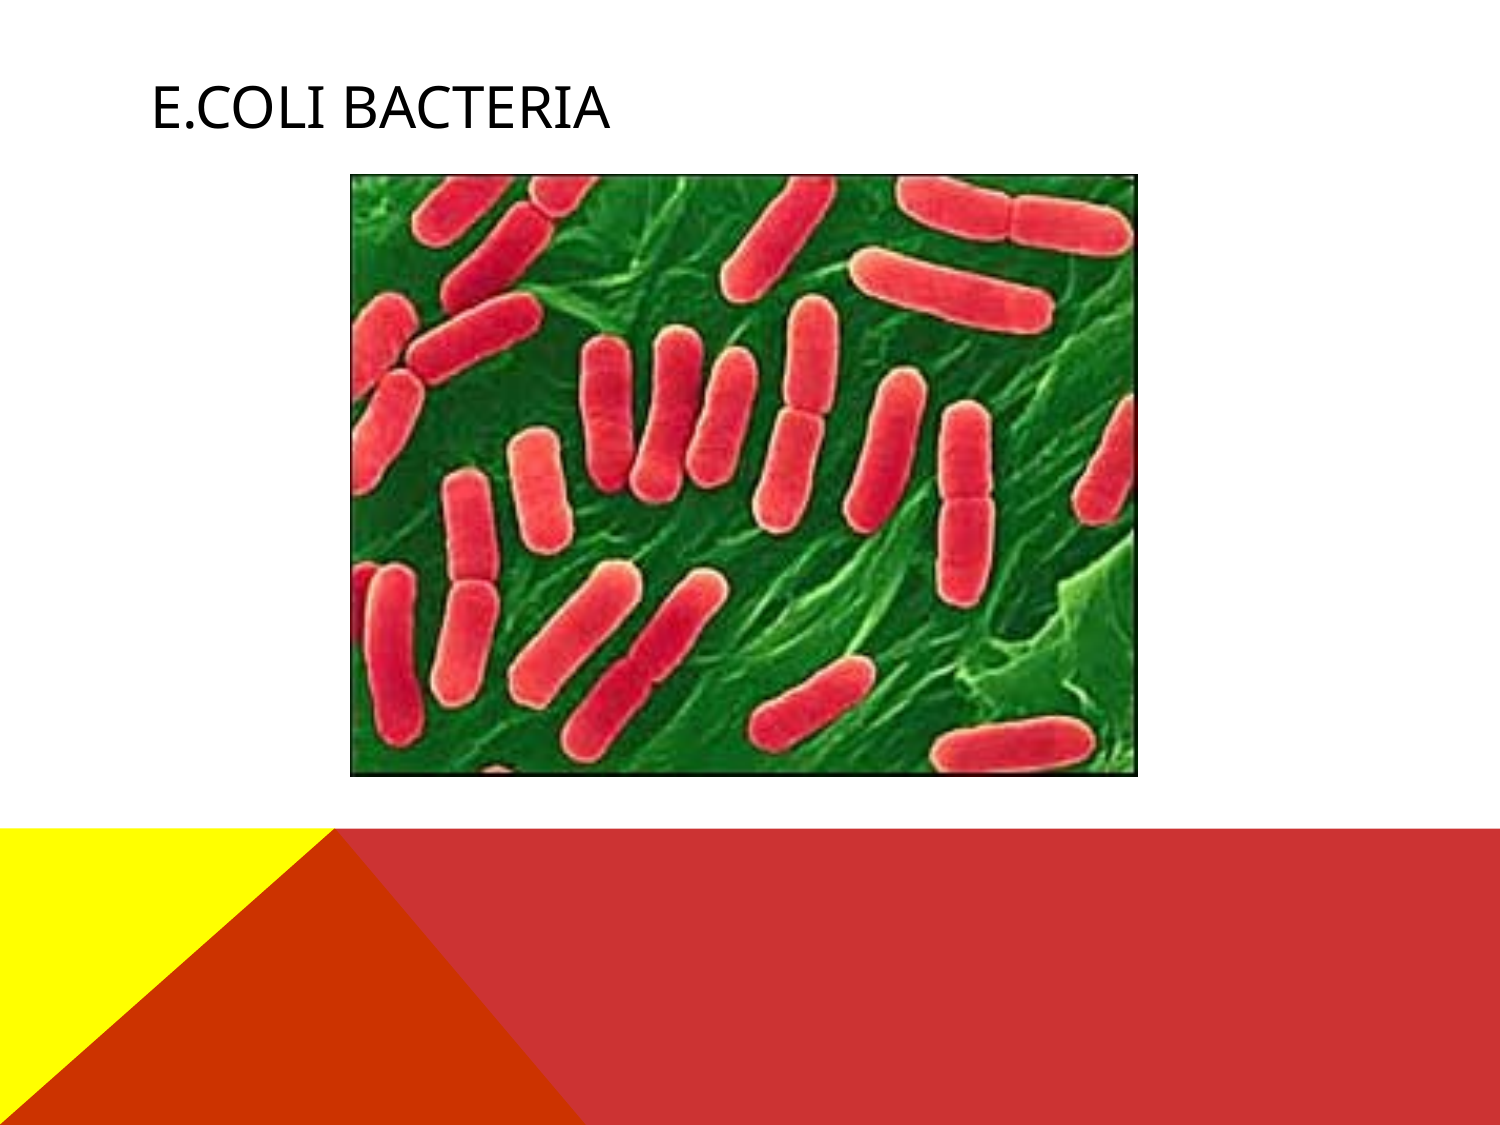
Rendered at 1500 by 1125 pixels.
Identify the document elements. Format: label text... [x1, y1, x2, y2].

picture [349, 174, 1138, 777]
title E.Coli Bacteria [135, 60, 1369, 150]
